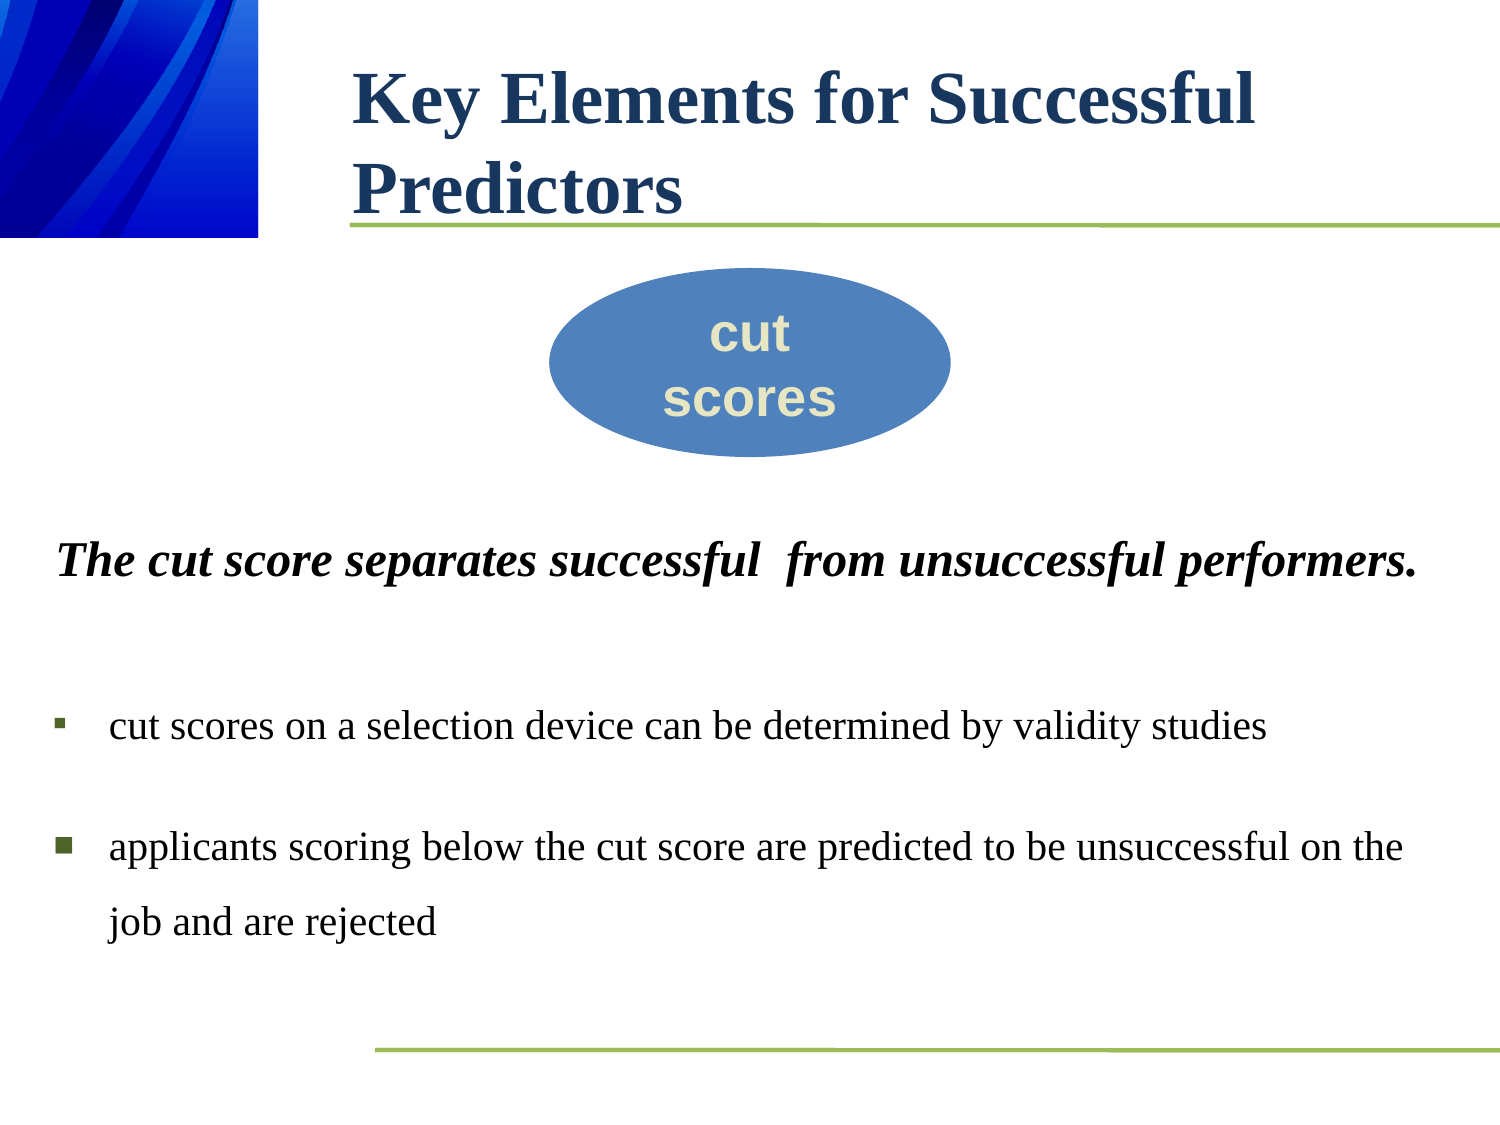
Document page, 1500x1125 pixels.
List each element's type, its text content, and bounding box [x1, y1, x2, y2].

text_box The cut score separates successful from unsuccessful performers. cut scores on a selection device can be determined by validity studies applicants scoring below the cut score are predicted to be unsuccessful on the job and are rejected [37, 518, 1438, 1037]
title Key Elements for Successful Predictors [337, 45, 1425, 233]
text_box cut scores [549, 268, 950, 457]
picture [0, 0, 259, 238]
